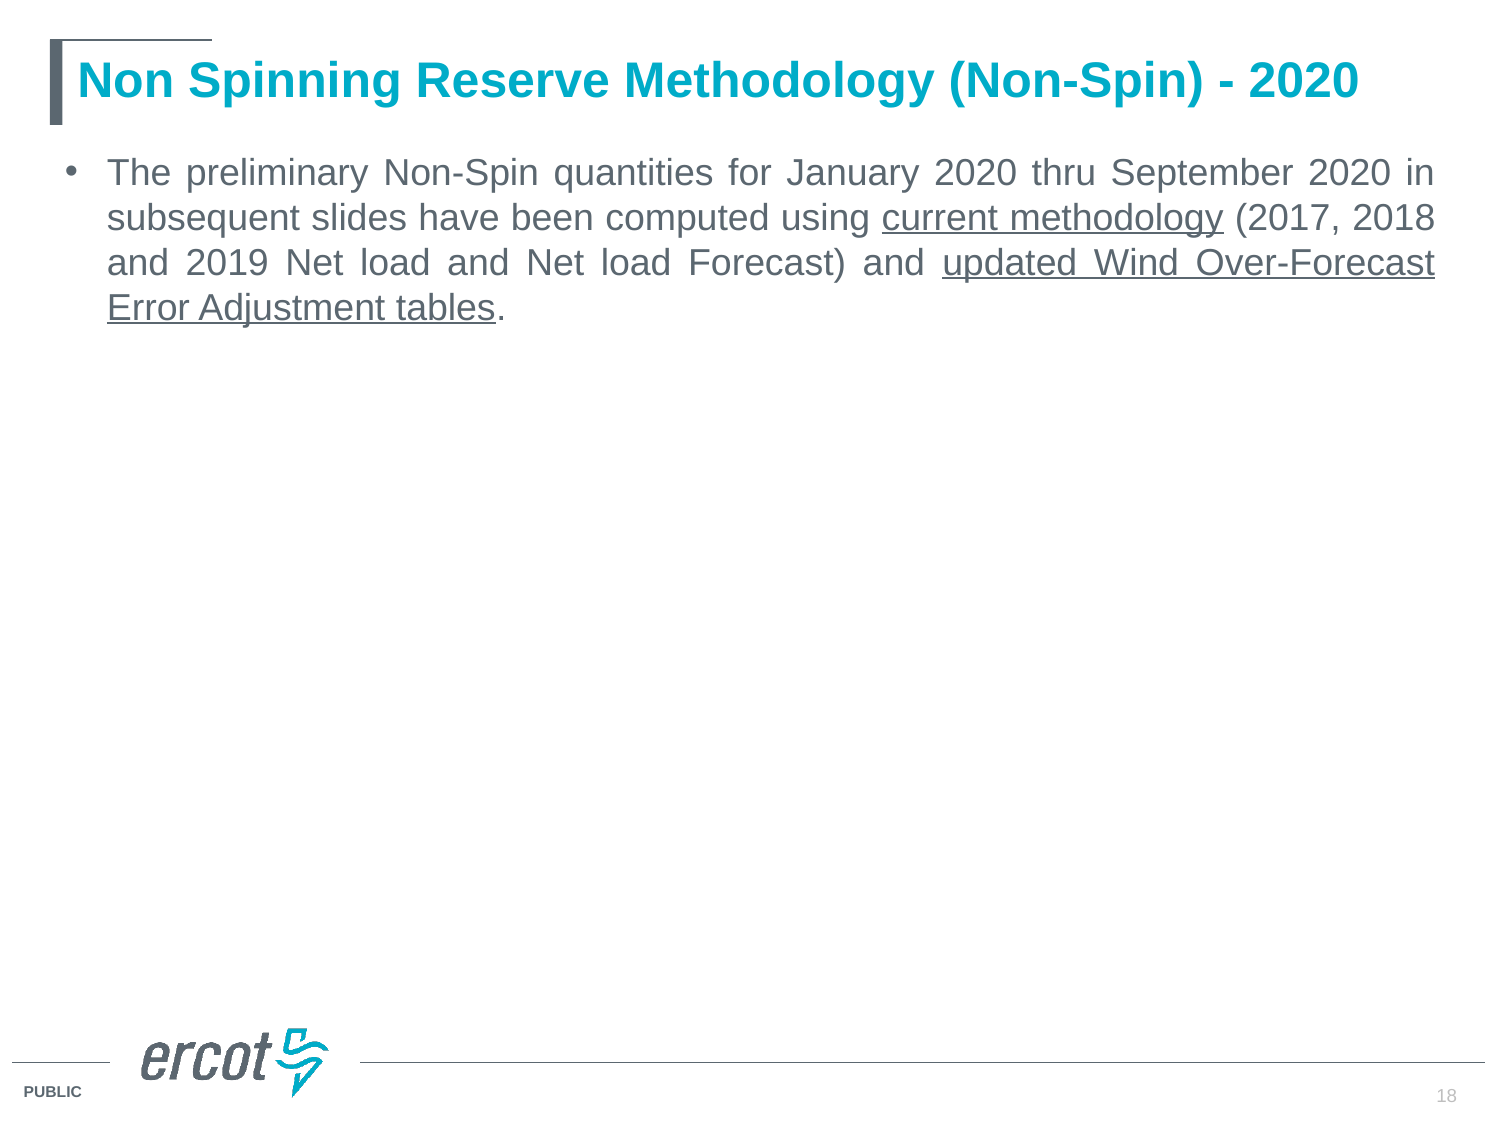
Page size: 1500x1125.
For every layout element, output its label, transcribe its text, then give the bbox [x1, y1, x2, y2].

title Non Spinning Reserve Methodology (Non-Spin) - 2020 [62, 39, 1450, 125]
picture [137, 1024, 332, 1100]
list The preliminary Non-Spin quantities for January 2020 thru September 2020 in subsequent slides have been computed using current methodology (2017, 2018 and 2019 Net load and Net load Forecast) and updated Wind Over-Forecast Error Adjustment tables. [50, 140, 1450, 972]
